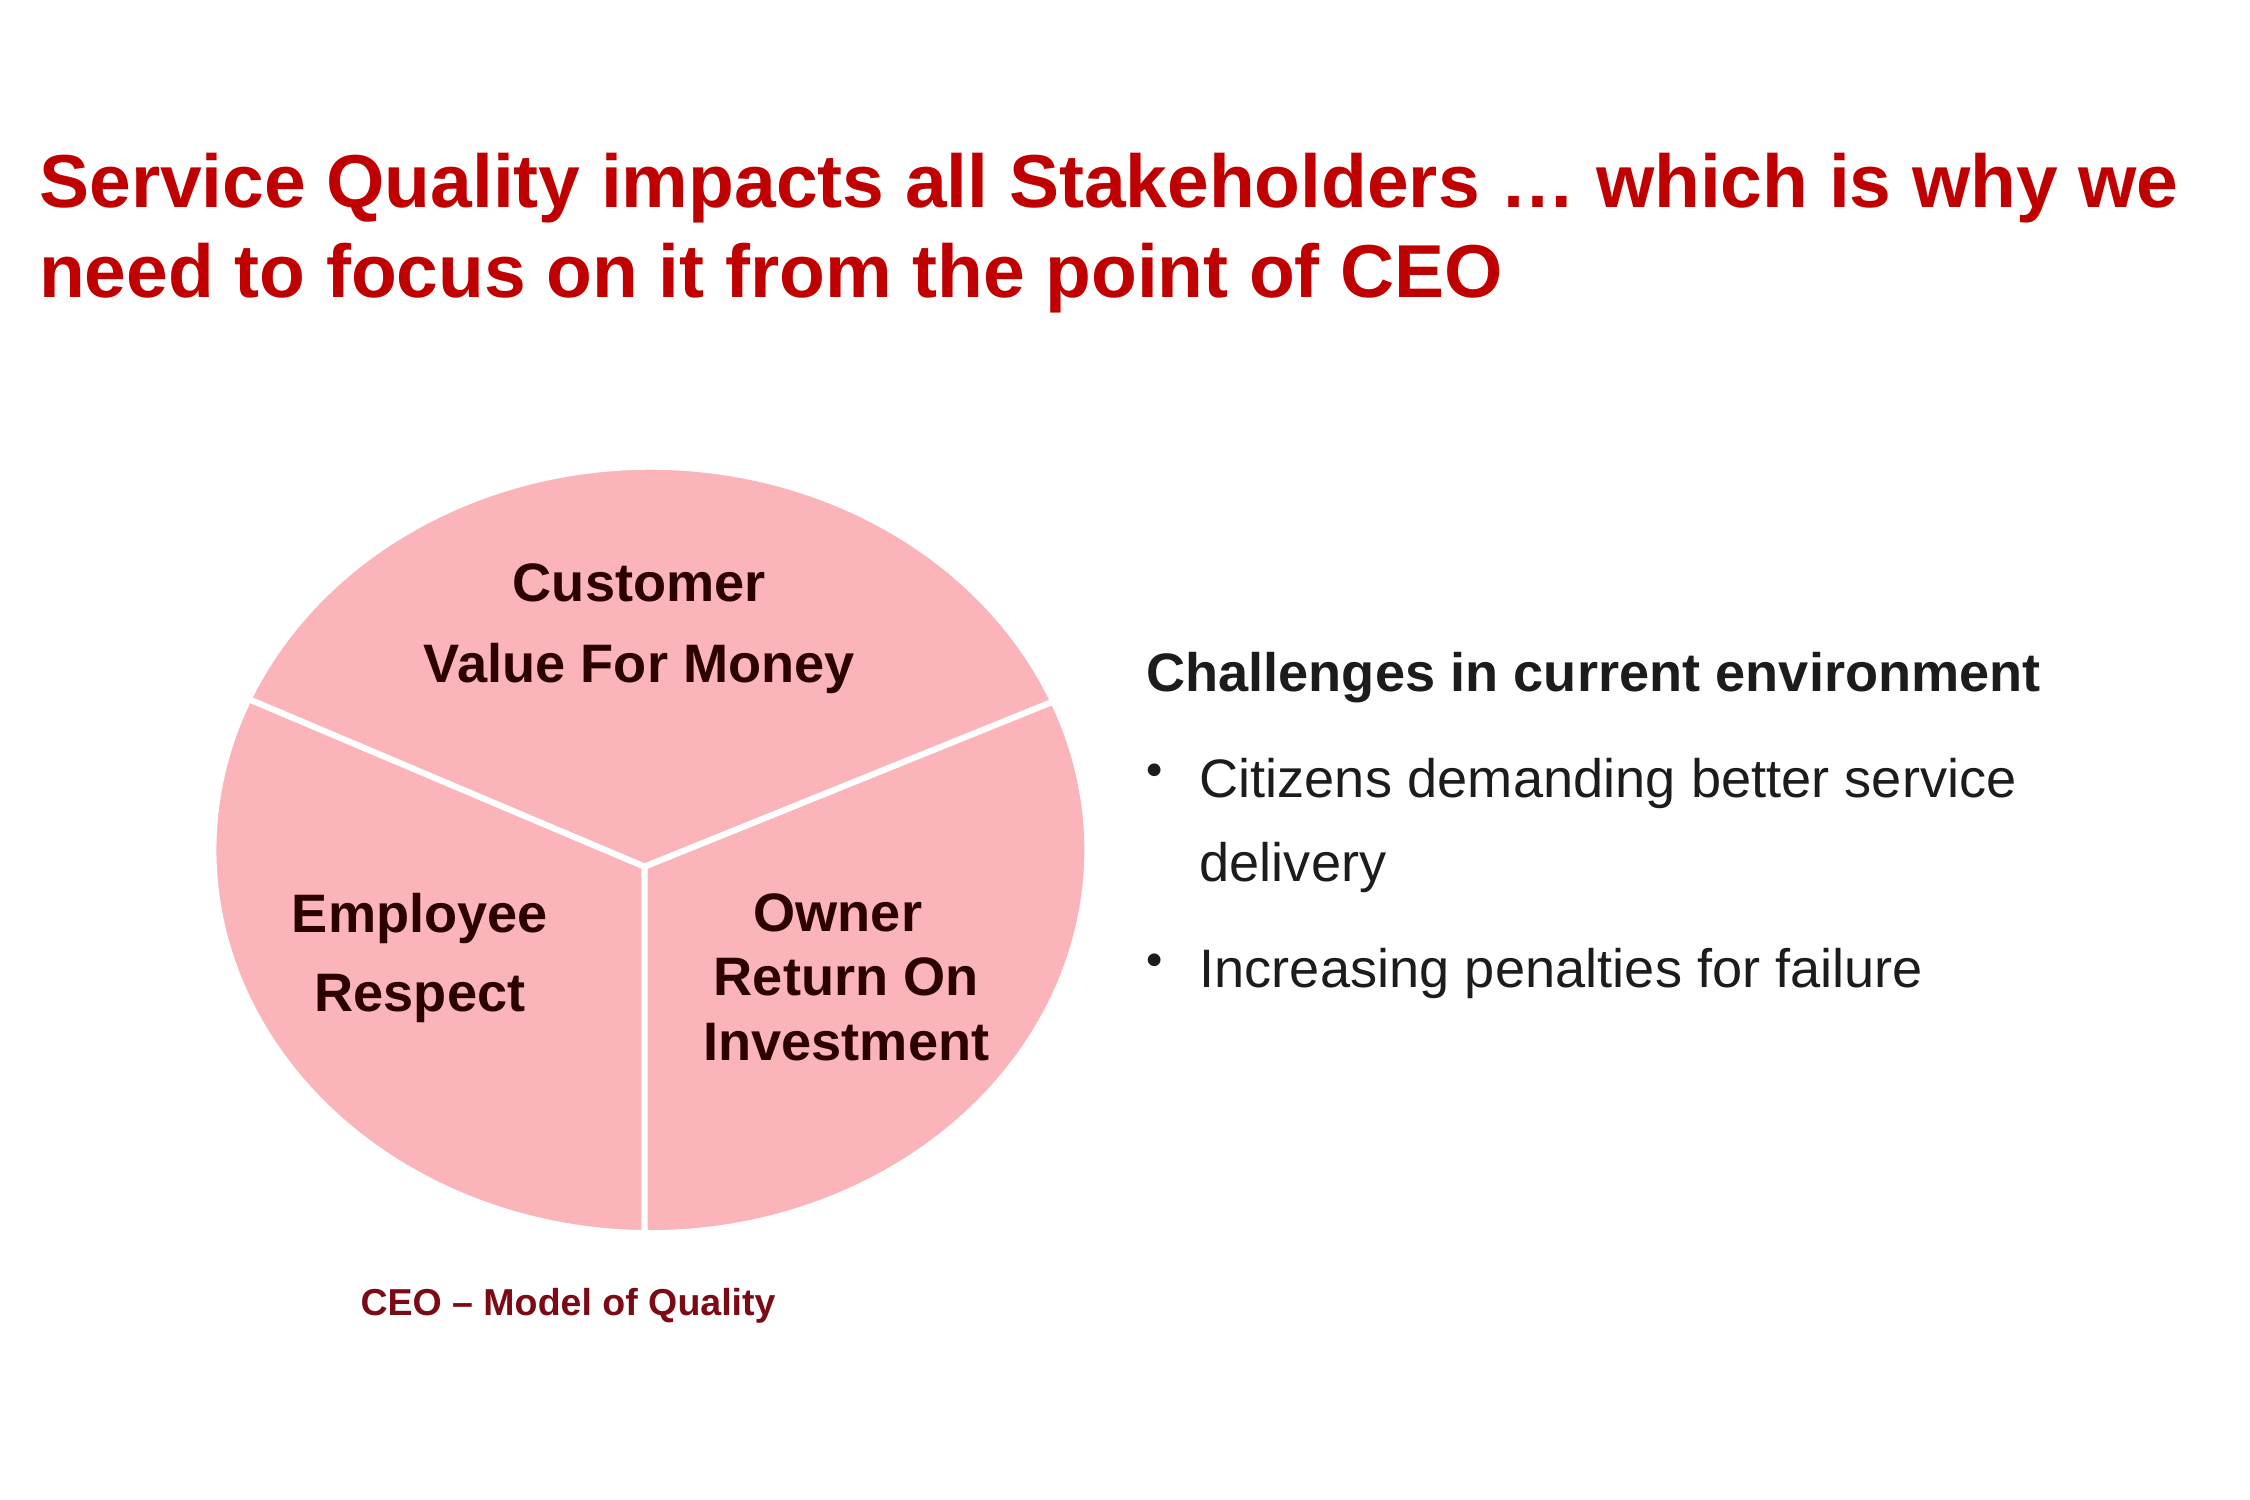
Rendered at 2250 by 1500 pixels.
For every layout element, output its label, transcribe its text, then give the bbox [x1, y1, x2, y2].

text_box Return On Investment [651, 930, 1041, 1082]
text_box Value For Money [402, 617, 878, 704]
text_box CEO – Model of Quality [339, 1267, 798, 1334]
text_box Owner [731, 866, 945, 930]
text_box Employee [270, 867, 571, 954]
title Service Quality impacts all Stakeholders … which is why we need to focus on it from the point of CEO [39, 132, 2207, 299]
text_box Challenges in current environment Citizens demanding better service delivery Increasing penalties for failure [1124, 553, 2207, 1063]
text_box Respect [292, 947, 548, 1034]
text_box [213, 466, 1088, 1234]
text_box Customer [491, 536, 789, 617]
